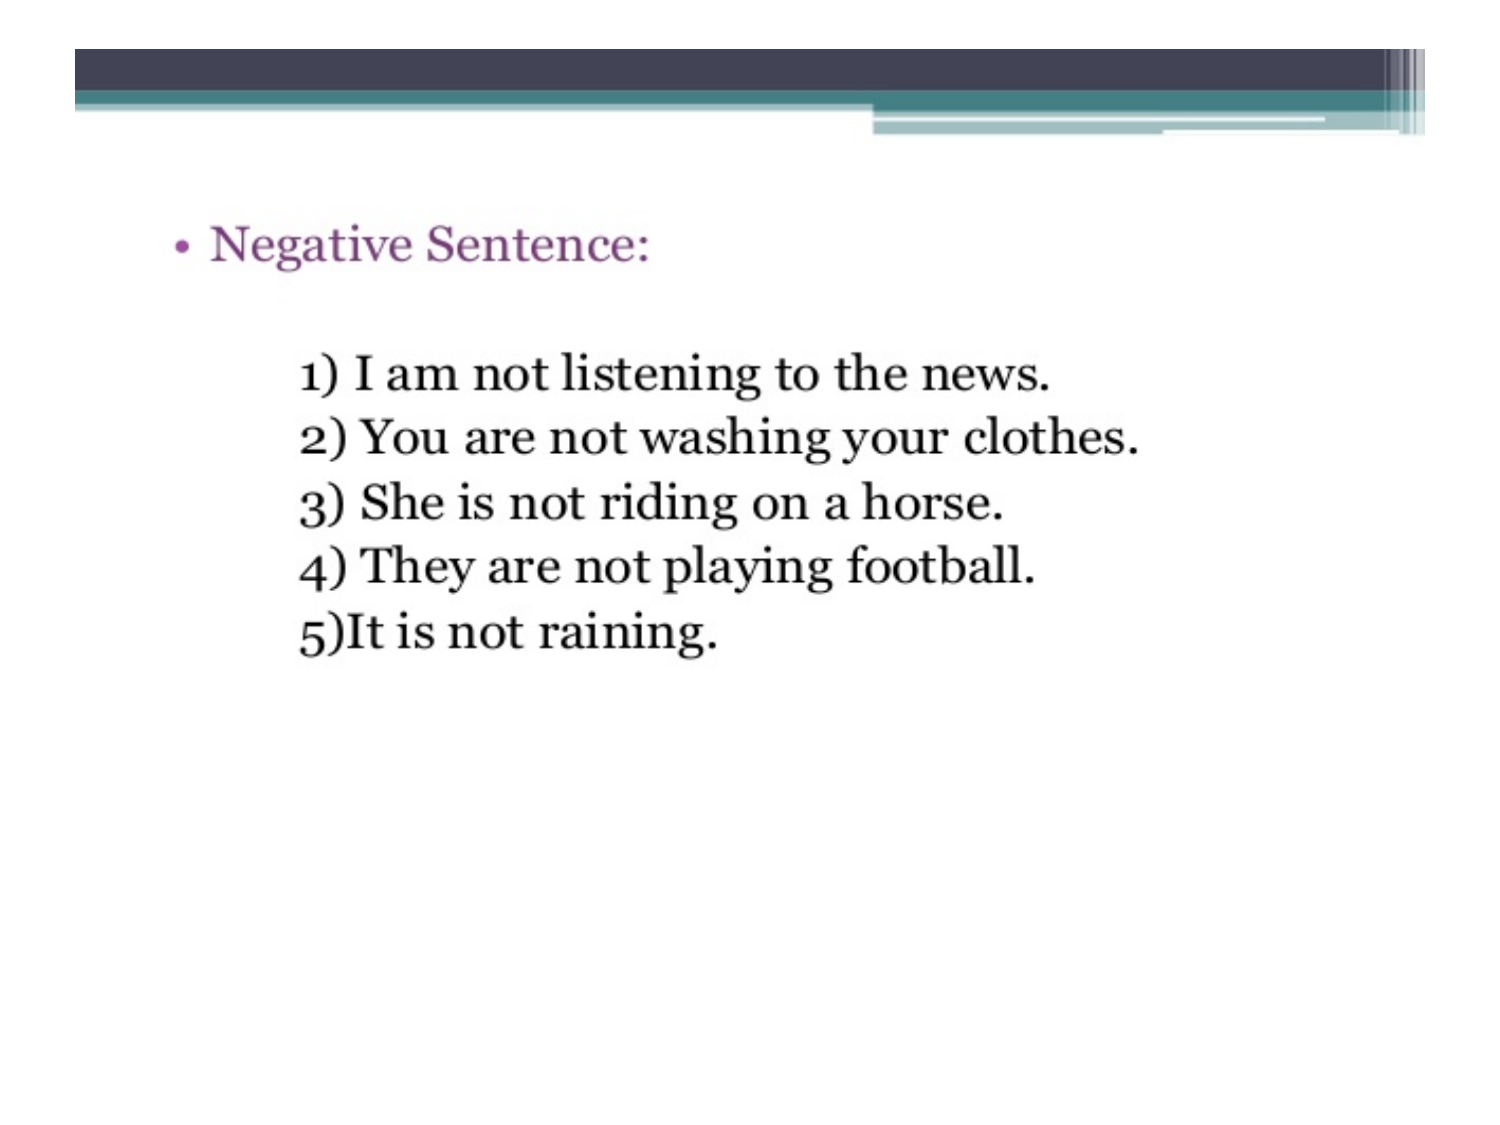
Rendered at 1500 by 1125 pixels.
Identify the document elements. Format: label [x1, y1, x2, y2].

picture [74, 49, 1426, 1001]
